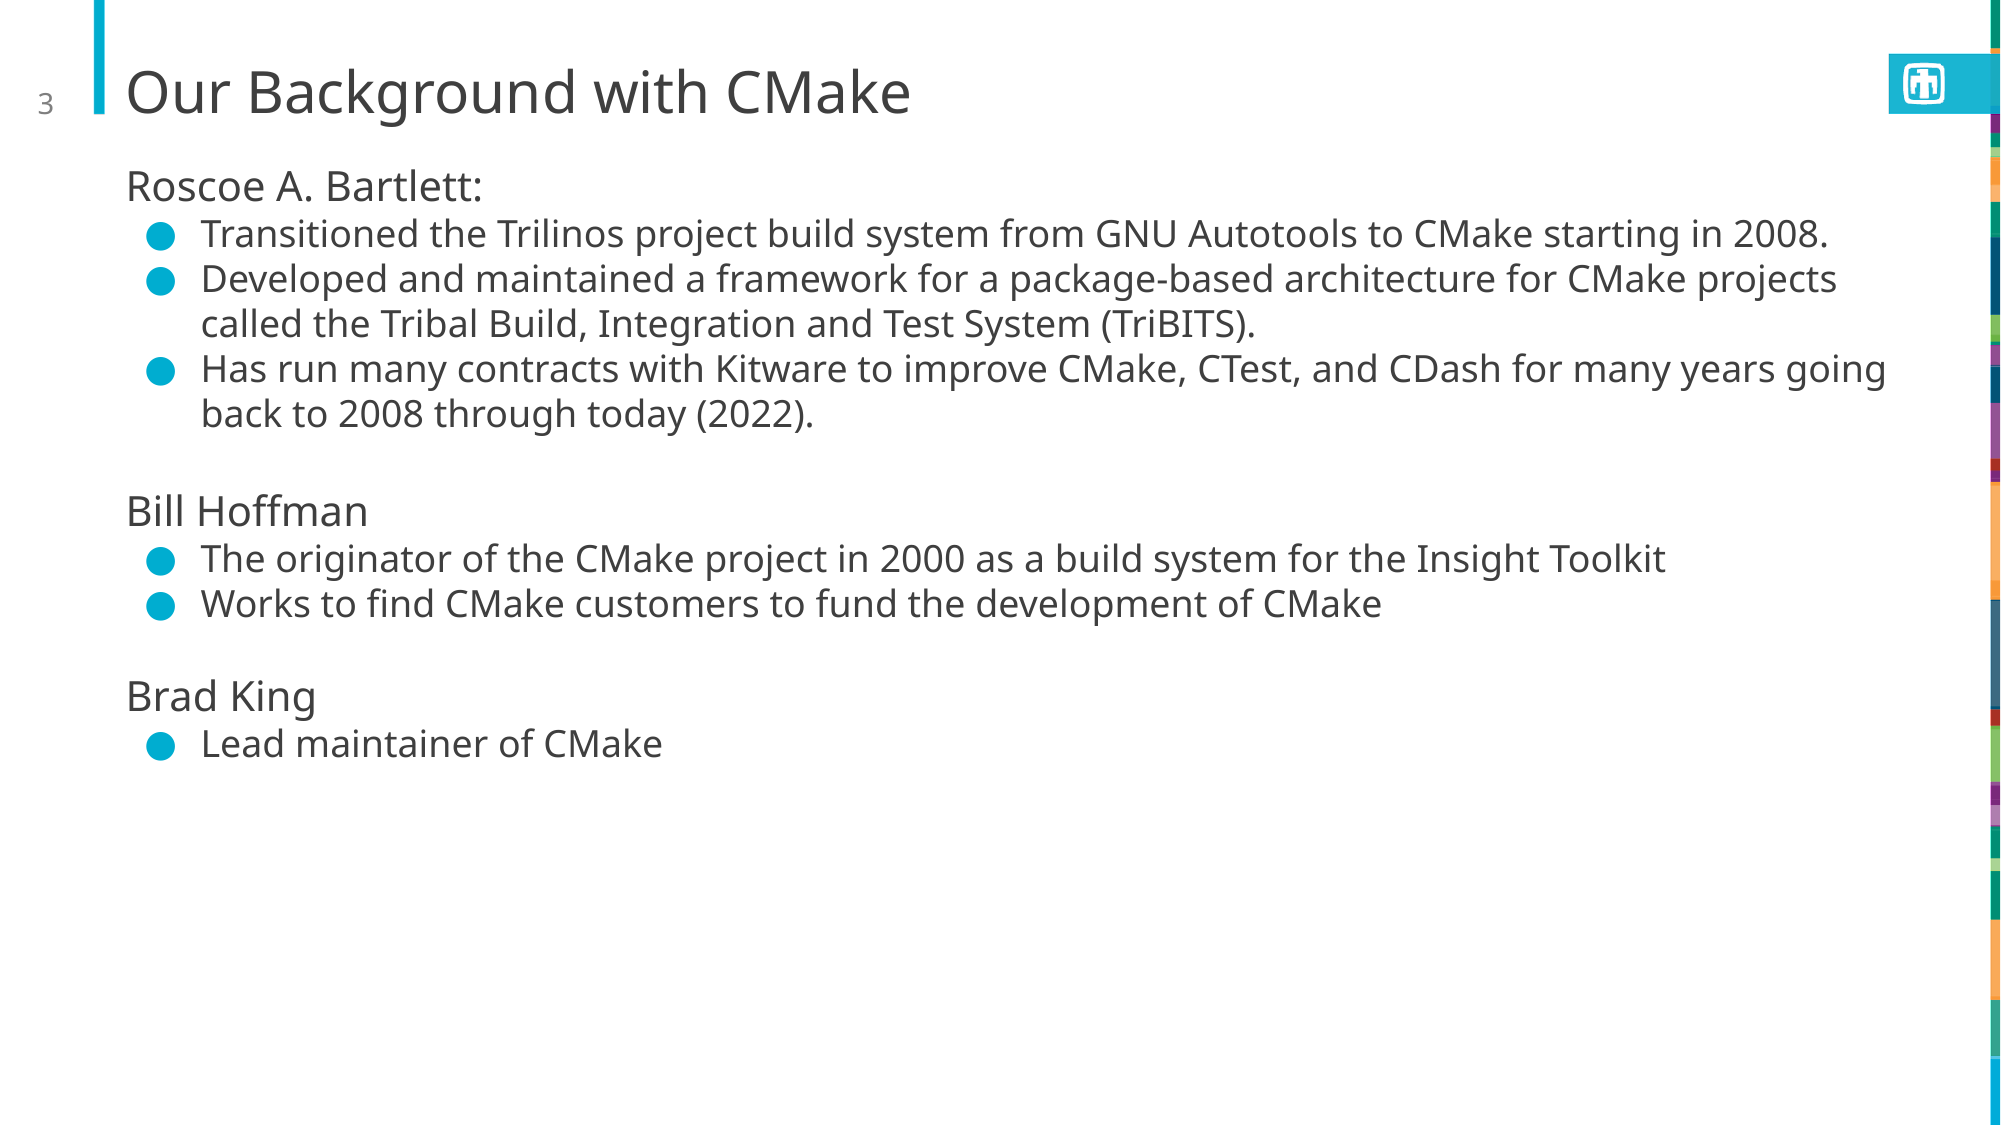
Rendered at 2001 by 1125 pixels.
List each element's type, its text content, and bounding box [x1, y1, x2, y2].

slide_number 3 [0, 58, 92, 153]
picture [0, 0, 2001, 1125]
list Roscoe A. Bartlett: Transitioned the Trilinos project build system from GNU Autotools to CMake starting in 2008. Developed and maintained a framework for a package-based architecture for CMake projects called the Tribal Build, Integration and Test System (TriBITS). Has run many contracts with Kitware to improve CMake, CTest, and CDash for many years going back to 2008 through today (2022). Bill Hoffman The originator of the CMake project in 2000 as a build system for the Insight Toolkit Works to find CMake customers to fund the development of CMake Brad King Lead maintainer of CMake [118, 152, 1917, 1066]
title Our Background with CMake [118, 58, 1838, 152]
